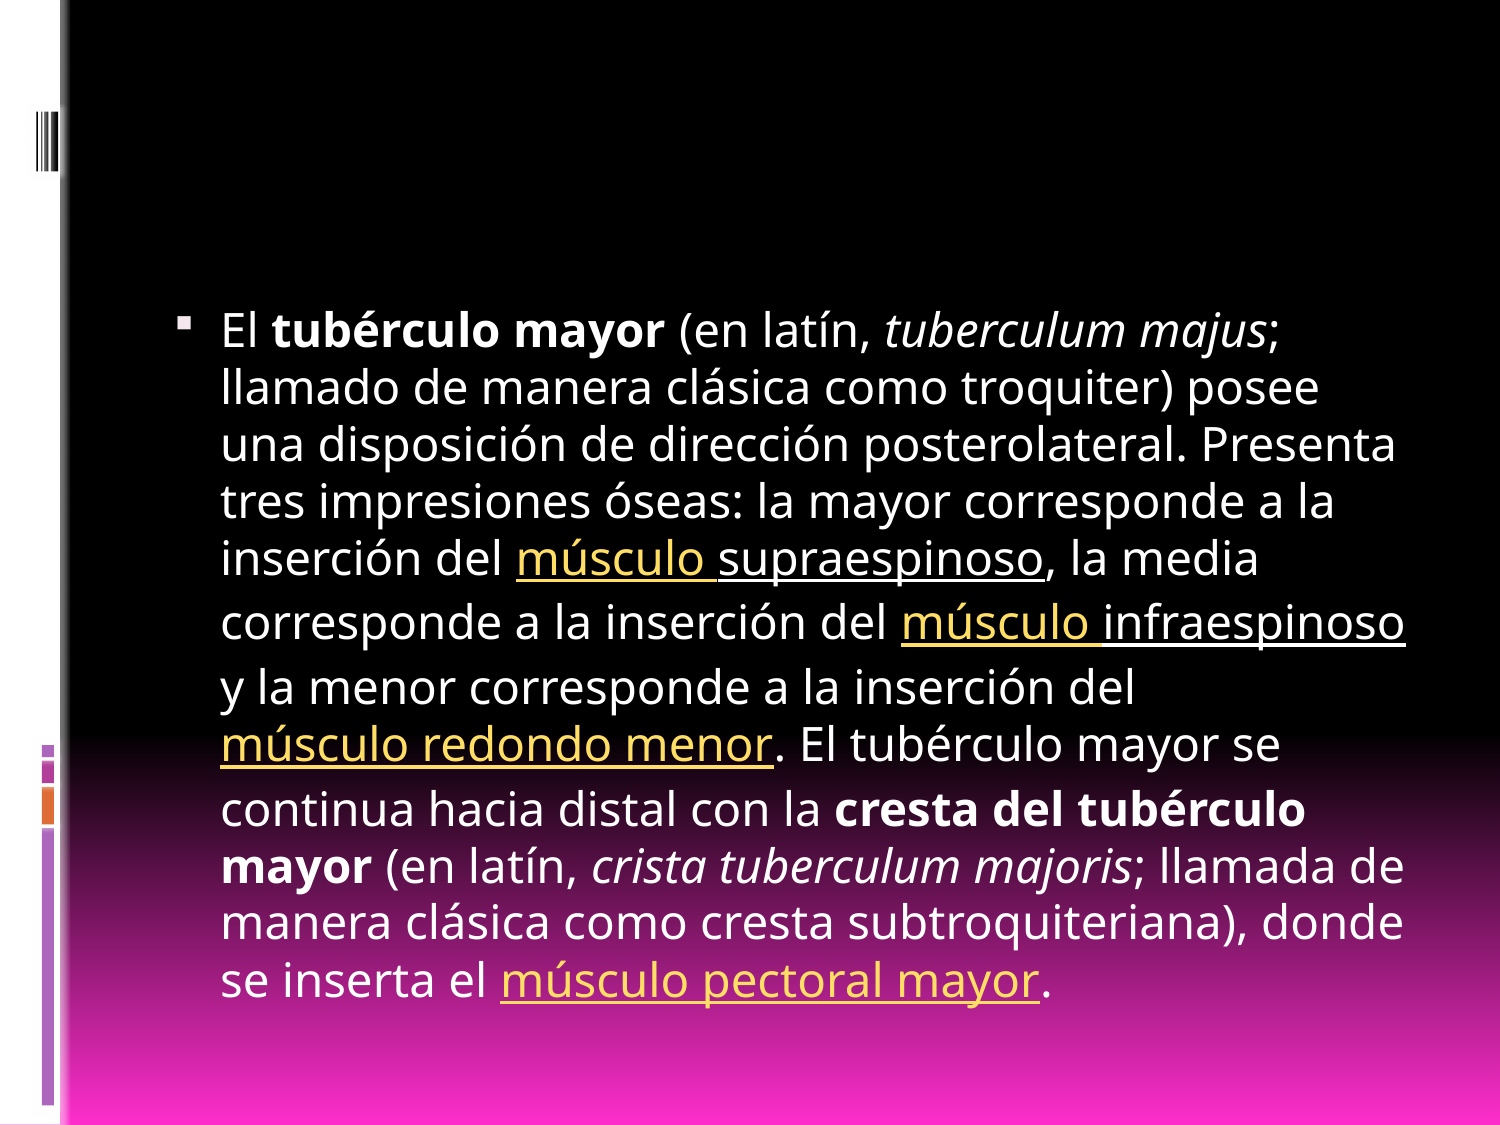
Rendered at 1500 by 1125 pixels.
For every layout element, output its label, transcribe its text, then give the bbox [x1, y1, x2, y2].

list El tubérculo mayor (en latín, tuberculum majus; llamado de manera clásica como troquiter) posee una disposición de dirección posterolateral. Presenta tres impresiones óseas: la mayor corresponde a la inserción del músculo supraespinoso, la media corresponde a la inserción del músculo infraespinosoy la menor corresponde a la inserción del músculo redondo menor. El tubérculo mayor se continua hacia distal con la cresta del tubérculo mayor (en latín, crista tuberculum majoris; llamada de manera clásica como cresta subtroquiteriana), donde se inserta el músculo pectoral mayor. [150, 292, 1425, 1043]
